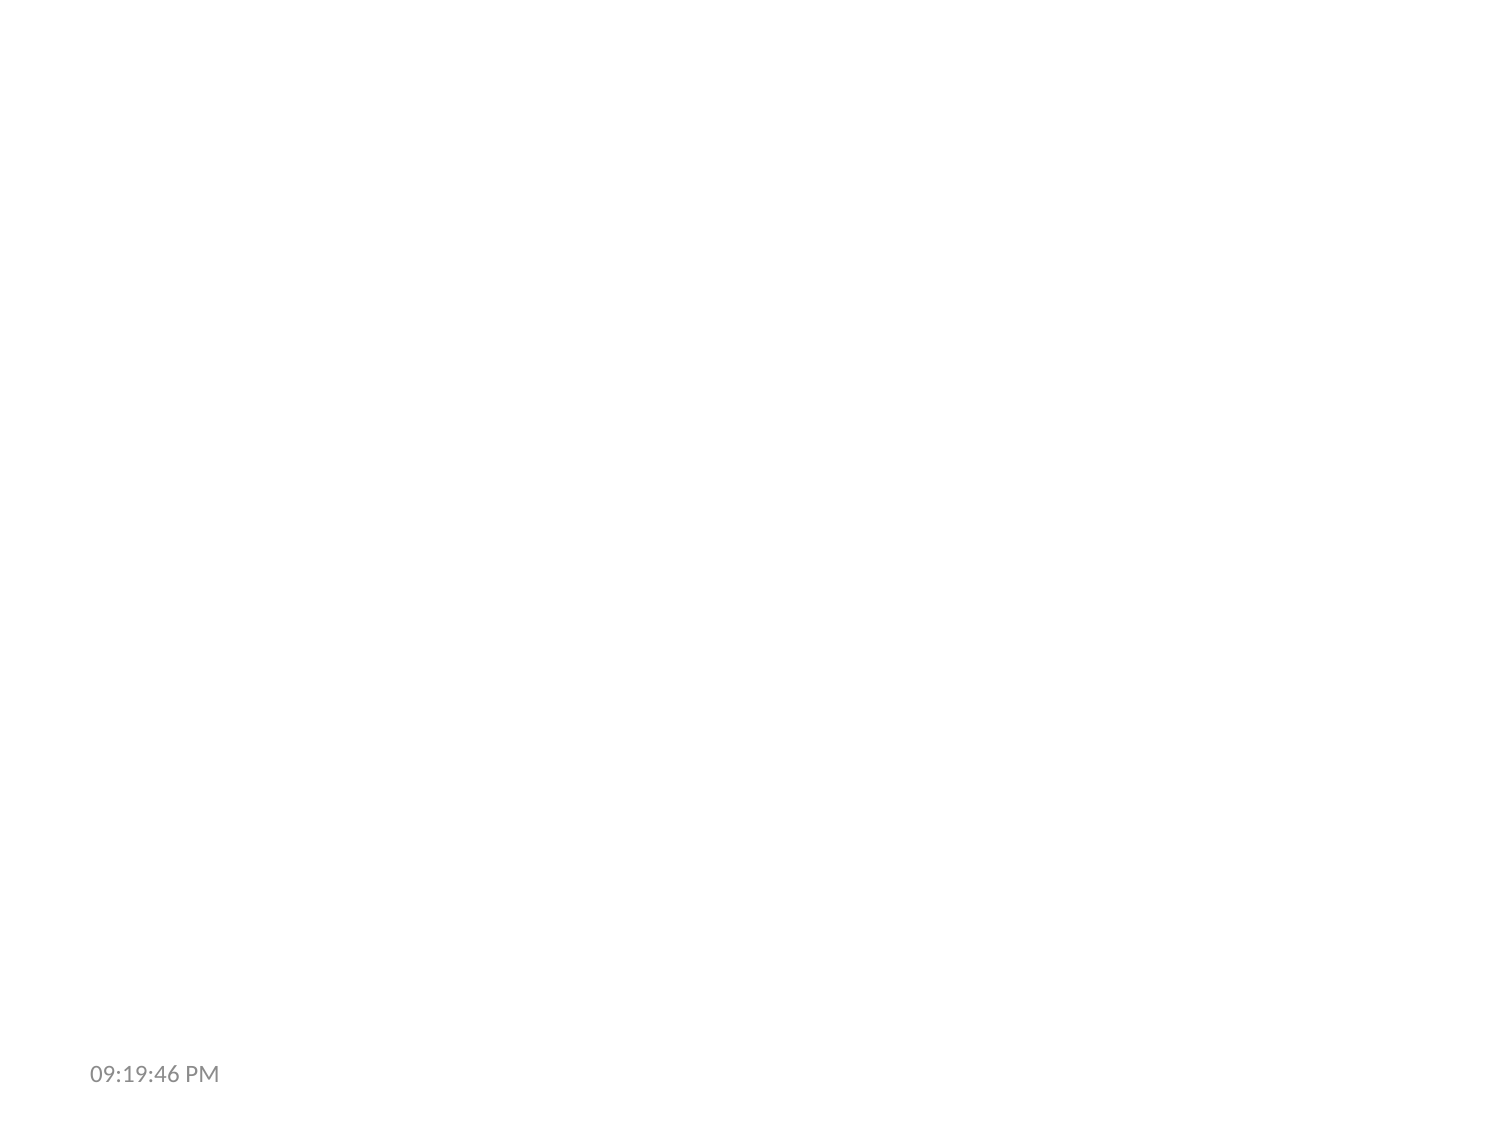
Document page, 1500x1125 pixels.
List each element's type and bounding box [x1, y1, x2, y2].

slide_number [75, 1042, 425, 1103]
